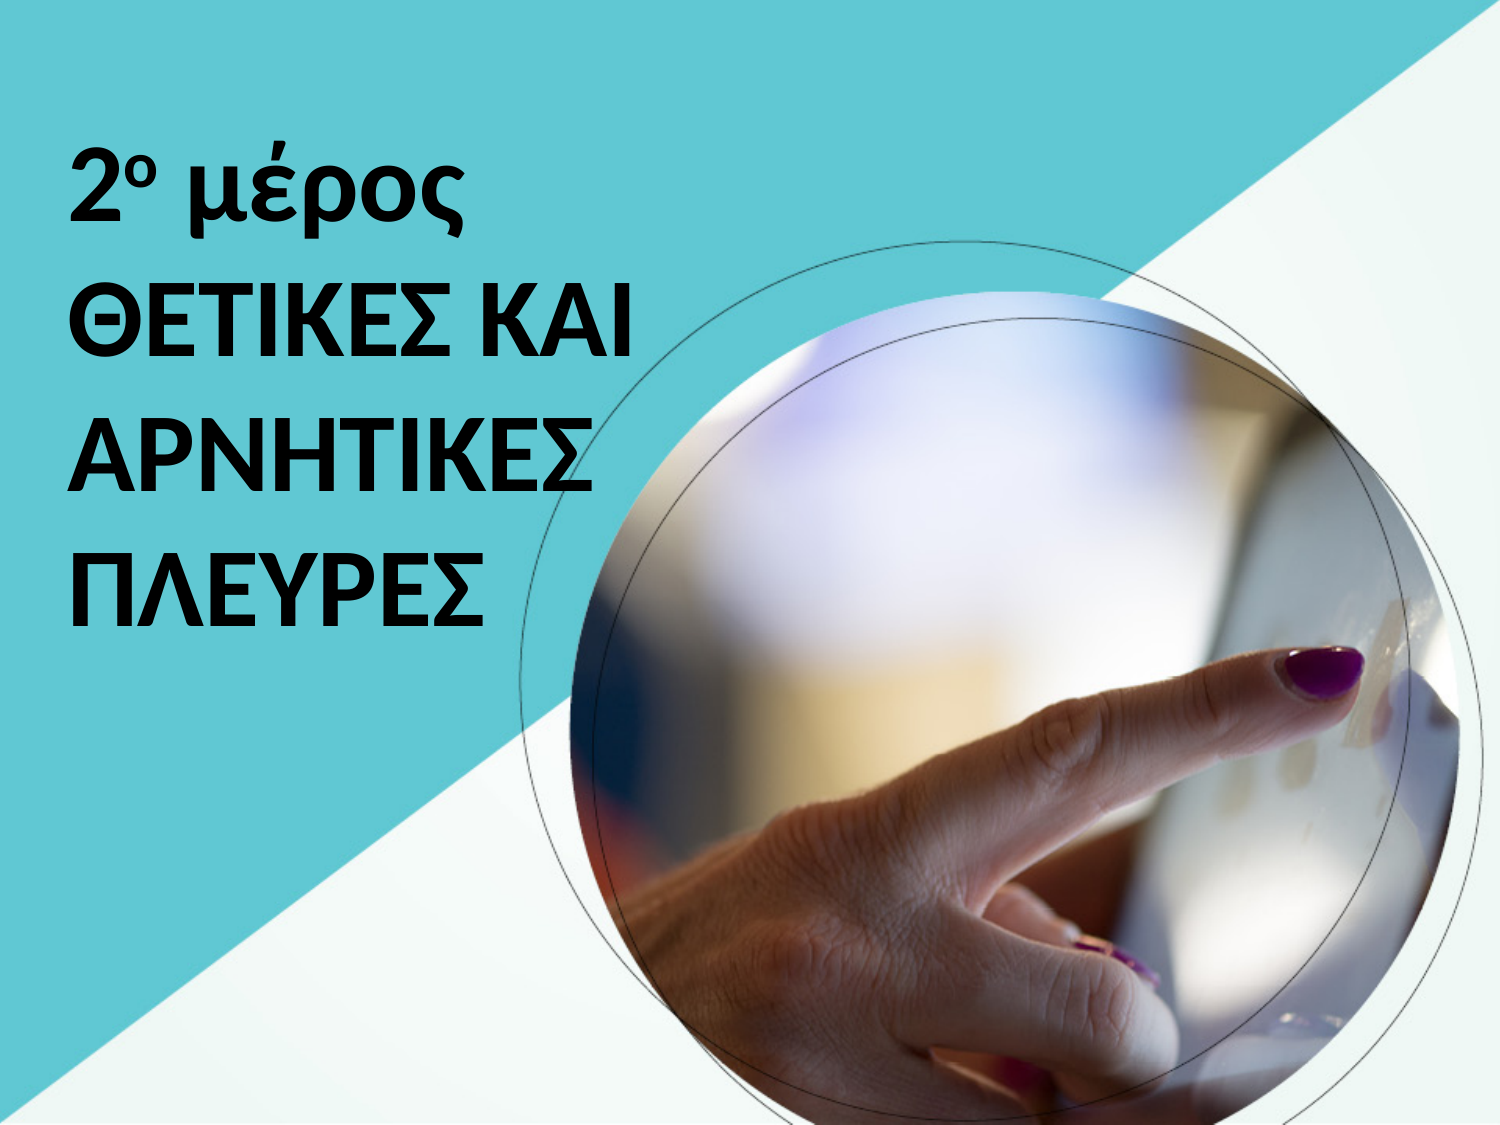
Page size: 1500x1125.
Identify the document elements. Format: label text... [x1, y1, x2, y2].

text_box 2ο μέρος ΘΕΤΙΚΕΣ ΚΑΙ ΑΡΝΗΤΙΚΕΣ ΠΛΕΥΡΕΣ [52, 101, 1172, 657]
picture [0, 0, 1500, 1125]
